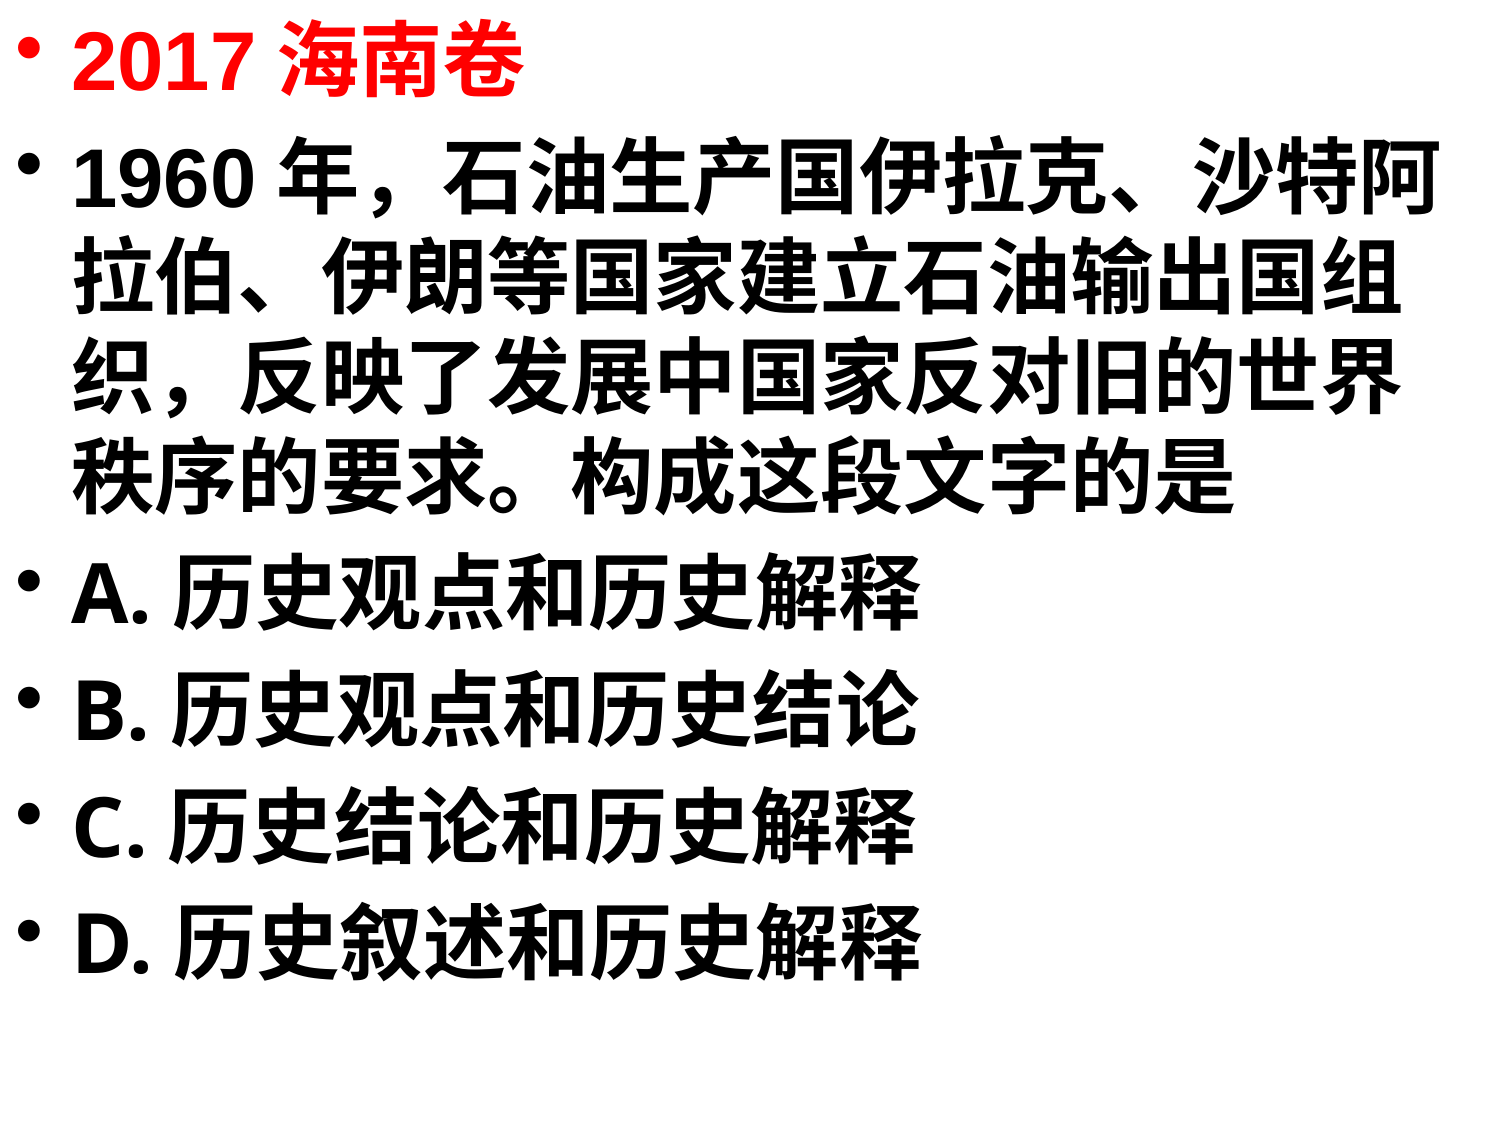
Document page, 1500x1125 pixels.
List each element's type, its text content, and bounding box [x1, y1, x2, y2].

list 2017海南卷 1960年，石油生产国伊拉克、沙特阿拉伯、伊朗等国家建立石油输出国组织，反映了发展中国家反对旧的世界秩序的要求。构成这段文字的是 A.历史观点和历史解释 B.历史观点和历史结论 C.历史结论和历史解释 D.历史叙述和历史解释 [0, 0, 1500, 1125]
